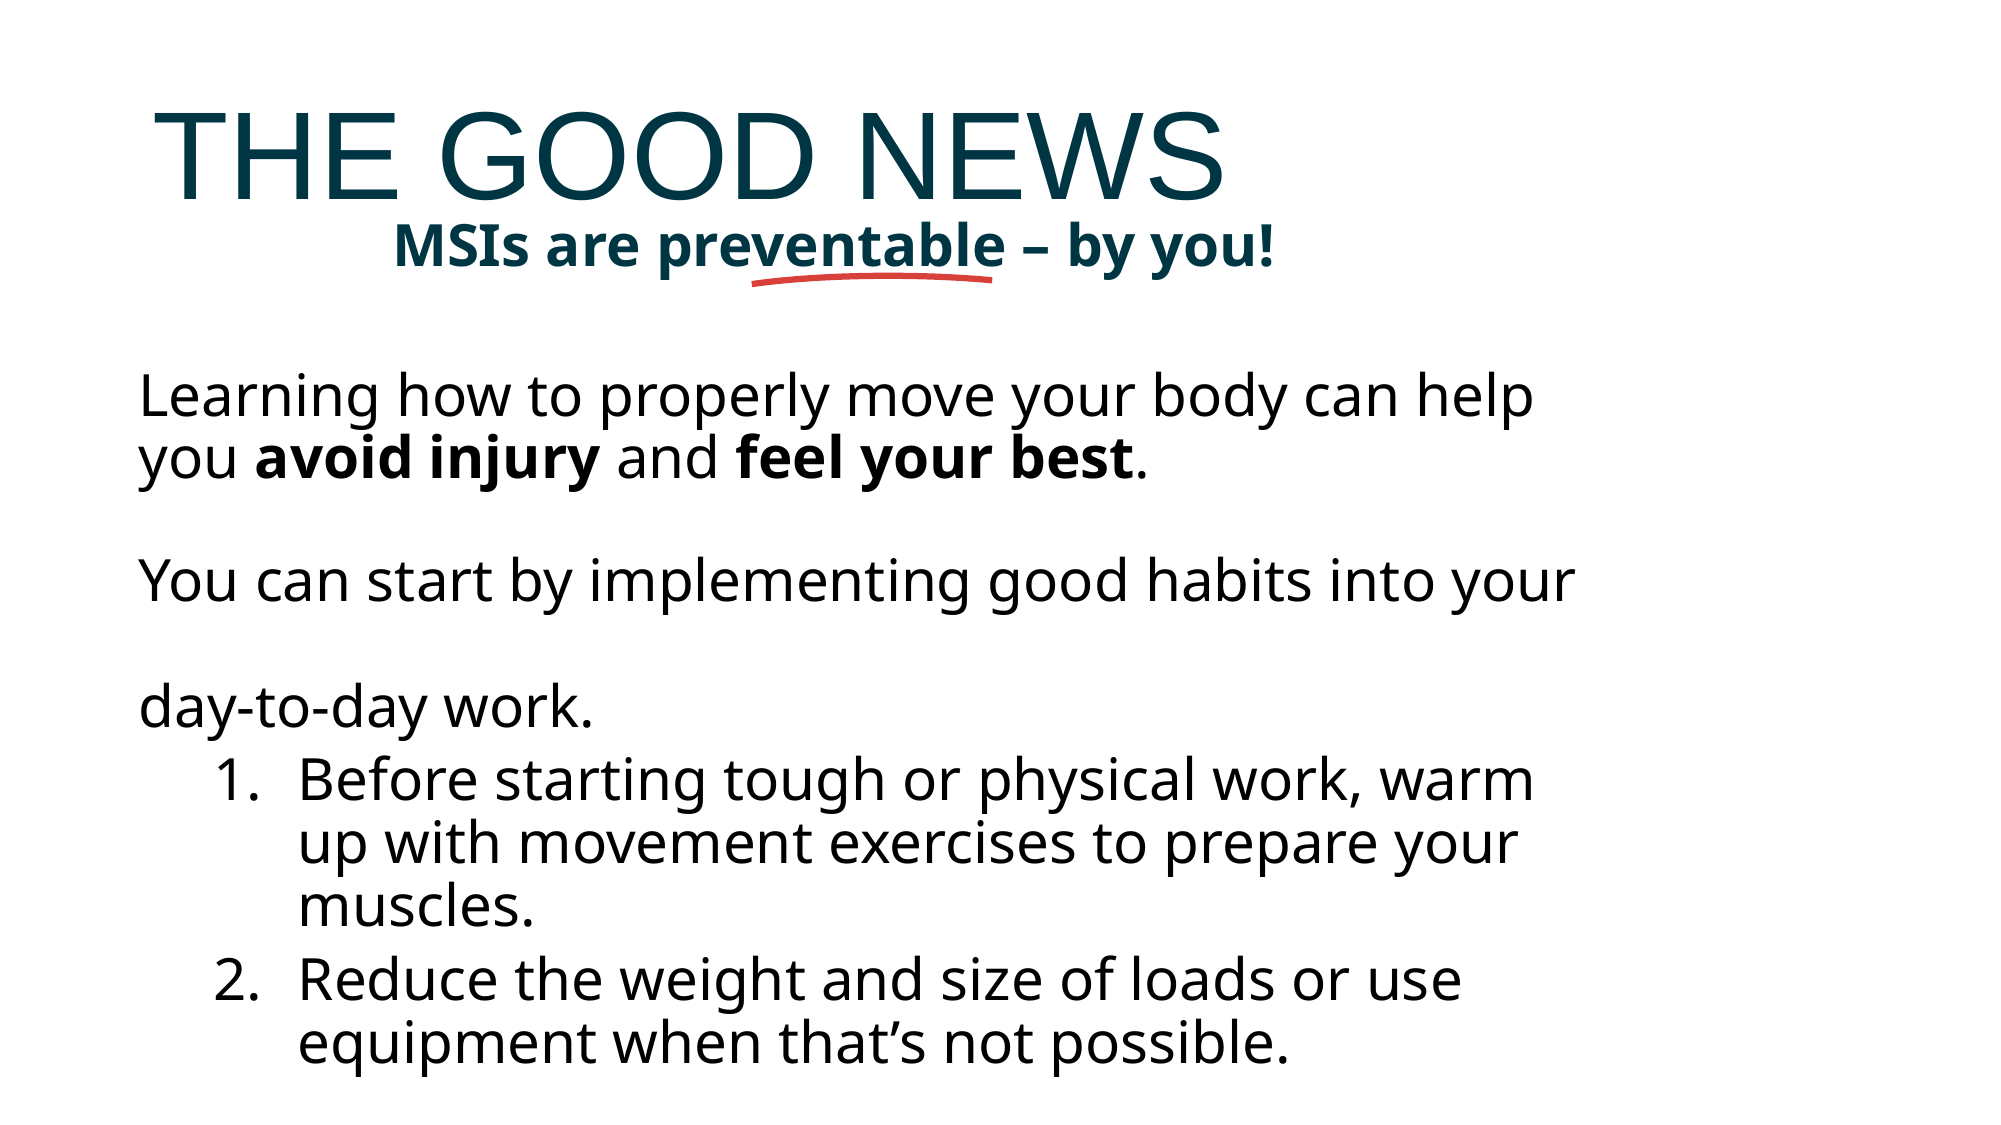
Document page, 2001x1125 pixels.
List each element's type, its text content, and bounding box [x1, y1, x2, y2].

text_box [751, 274, 993, 304]
title THE GOOD NEWS [137, 69, 1863, 249]
text_box MSIs are preventable – by you! [377, 191, 2000, 304]
text_box Learning how to properly move your body can help you avoid injury and feel your best. You can start by implementing good habits into your day-to-day work. Before starting tough or physical work, warm up with movement exercises to prepare your muscles. Reduce the weight and size of loads or use equipment when that’s not possible. [123, 358, 1596, 1018]
